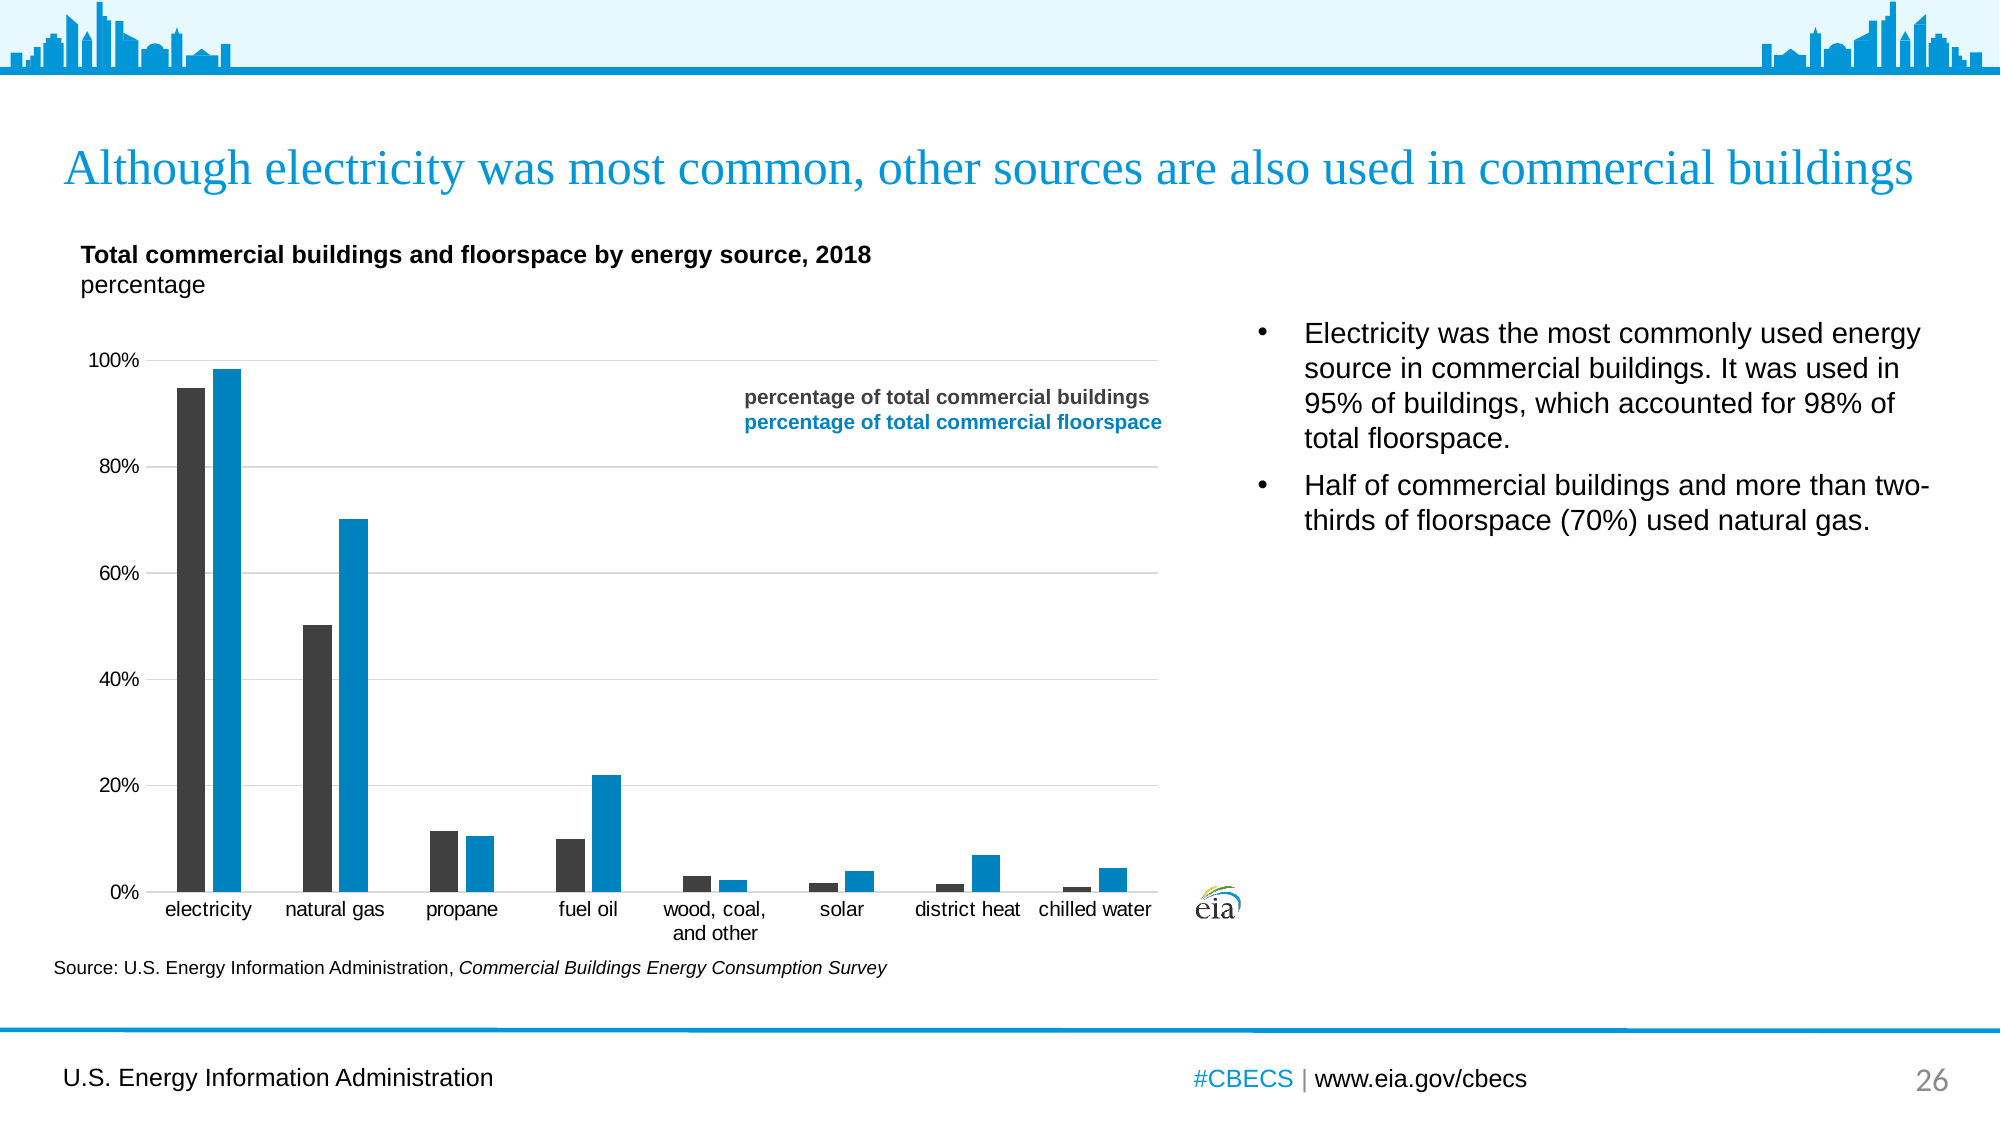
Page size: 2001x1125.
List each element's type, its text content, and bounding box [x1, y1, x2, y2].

slide_number 26 [1886, 1048, 1978, 1109]
picture [1193, 883, 1243, 921]
text_box Total commercial buildings and floorspace by energy source, 2018 percentage [65, 231, 1026, 306]
text_box Source: U.S. Energy Information Administration, Commercial Buildings Energy Consumption Survey [38, 948, 1039, 986]
chart [65, 336, 1181, 958]
footer #CBECS | www.eia.gov/cbecs [1023, 1047, 1699, 1107]
text_box Electricity was the most commonly used energy source in commercial buildings. It was used in 95% of buildings, which accounted for 98% of total floorspace. Half of commercial buildings and more than two-thirds of floorspace (70%) used natural gas. [1242, 306, 1952, 544]
title Although electricity was most common, other sources are also used in commercial buildings [48, 77, 1952, 202]
